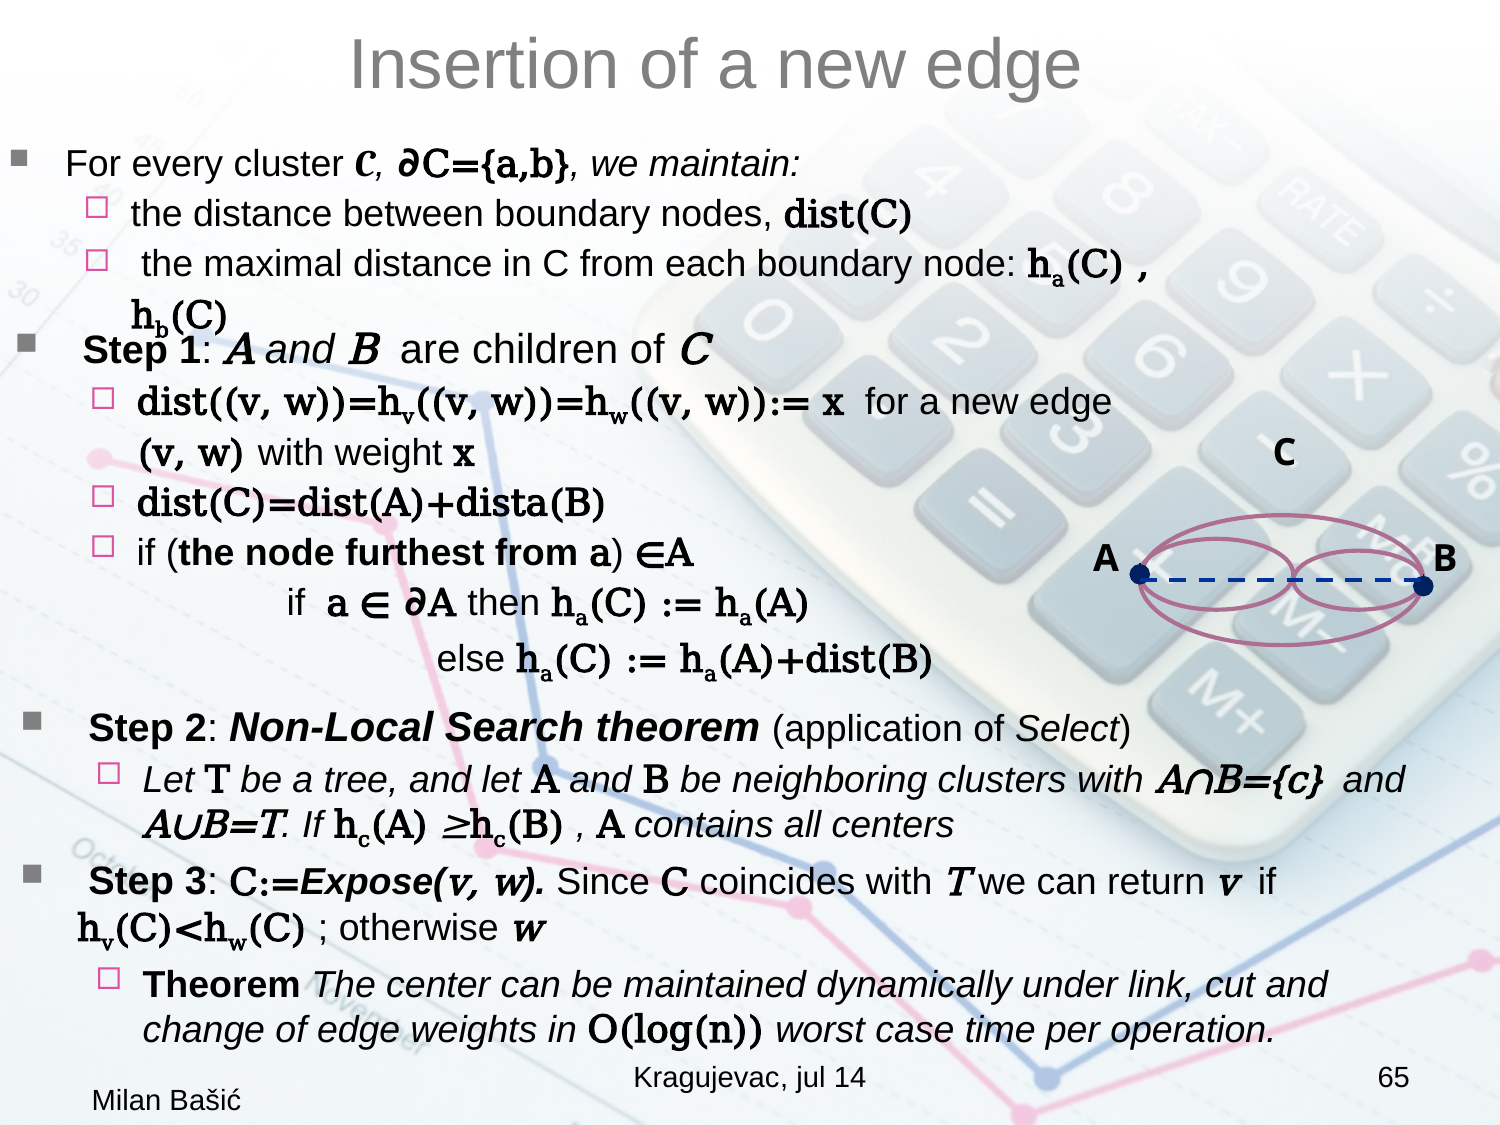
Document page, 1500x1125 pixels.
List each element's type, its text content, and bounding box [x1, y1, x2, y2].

picture [88, 208, 105, 216]
text_box Step 1: A and B are children of C dist((v, w))=hv((v, w))=hw((v, w)):= x for a new edge (v, w) with weight x dist(C)=dist(A)+dista(B) if (the node furthest from a) ∊A if a ∊ 𝟃A then ha(C) := ha(A) else ha(C) := ha(A)+dist(B) [0, 314, 1152, 445]
text_box Step 3: C:=Expose(v, w). Since C coincides with T we can return v if hv(C)<hw(C) ; otherwise w Theorem The center can be maintained dynamically under link, cut and change of edge weights in O(log(n)) worst case time per operation. [5, 845, 1424, 976]
text_box C [1222, 420, 1347, 492]
title Insertion of a new edge [41, 18, 1392, 103]
text_box [1138, 585, 1421, 648]
text_box [1141, 513, 1417, 579]
slide_number Milan Bašić [76, 1073, 427, 1125]
picture [0, 0, 1500, 1125]
slide_number 65 [1074, 1051, 1426, 1103]
text_box A [1009, 527, 1134, 598]
text_box B [1417, 527, 1500, 598]
text_box For every cluster C, 𝟃C={a,b}, we maintain: the distance between boundary nodes, dist(C) the maximal distance in C from each boundary node: ha(C) , hb(C) [0, 78, 1258, 208]
footer Kragujevac, jul 14 [454, 1051, 1046, 1103]
text_box Step 2: Non-Local Search theorem (application of Select) Let T be a tree, and let A and B be neighboring clusters with A∩B={c} and A∪B=T. If hc(A) ≥hc(B) , A contains all centers [5, 692, 1424, 823]
